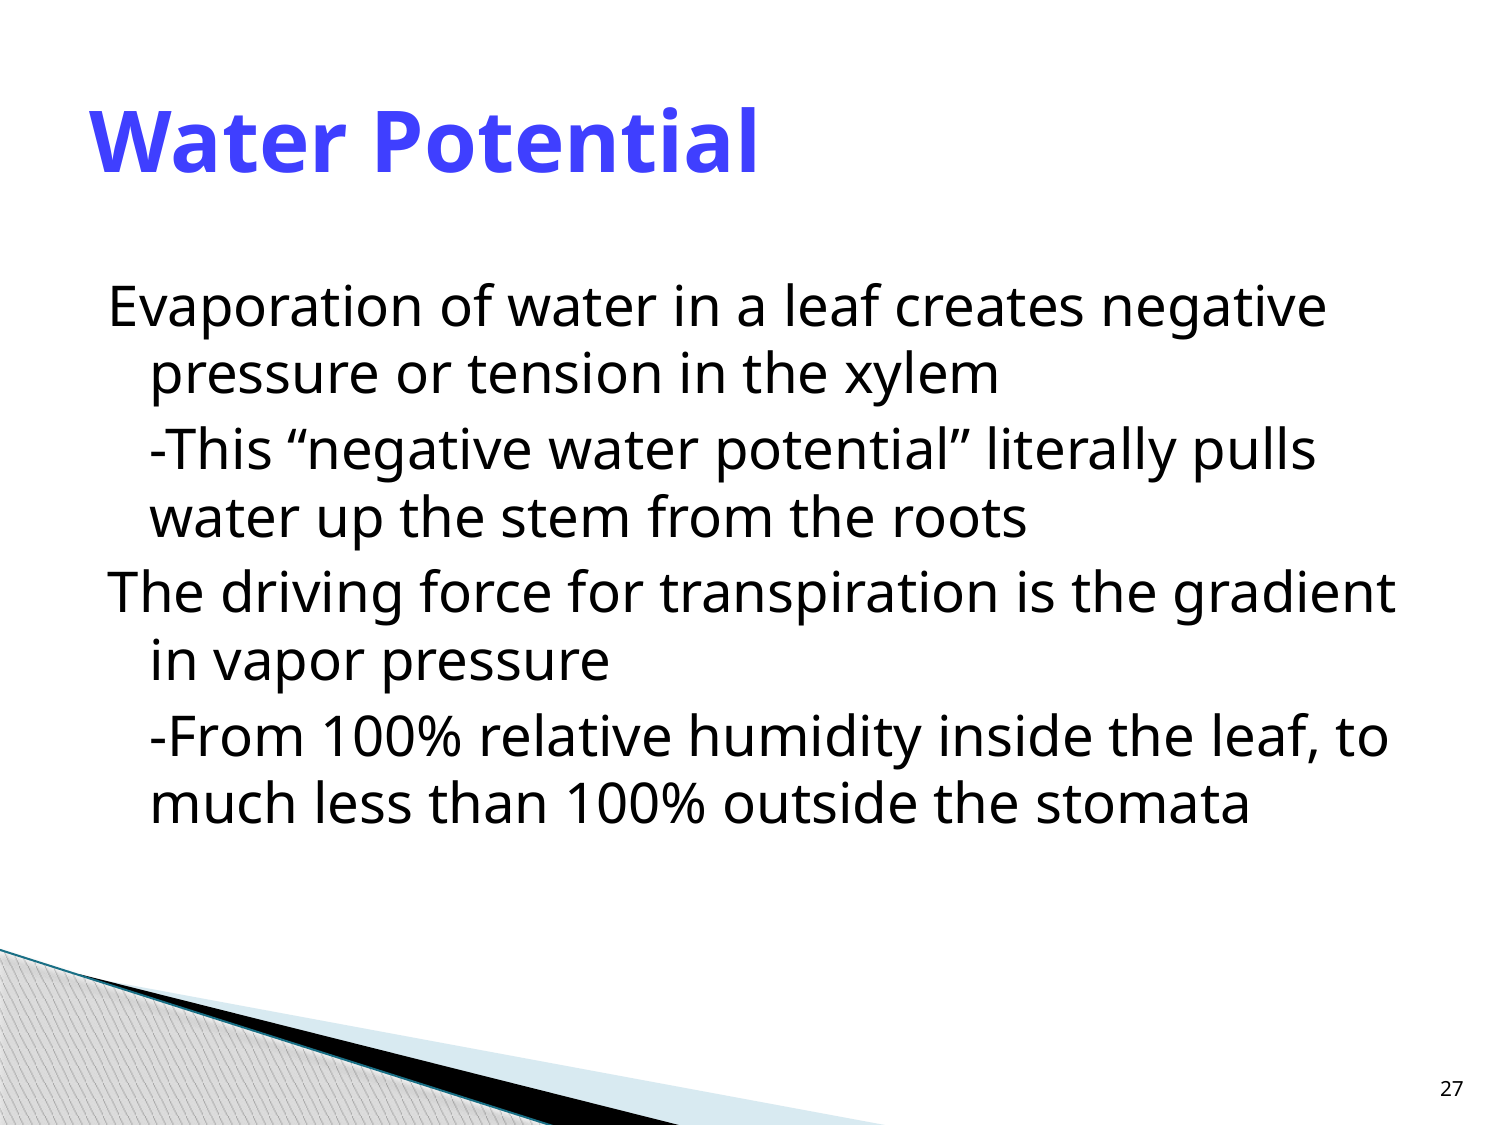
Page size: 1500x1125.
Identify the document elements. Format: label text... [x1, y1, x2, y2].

title Water Potential [75, 45, 1425, 233]
list Evaporation of water in a leaf creates negative pressure or tension in the xylem -This “negative water potential” literally pulls water up the stem from the roots The driving force for transpiration is the gradient in vapor pressure -From 100% relative humidity inside the leaf, to much less than 100% outside the stomata [75, 262, 1475, 1063]
slide_number 27 [1418, 1051, 1479, 1112]
